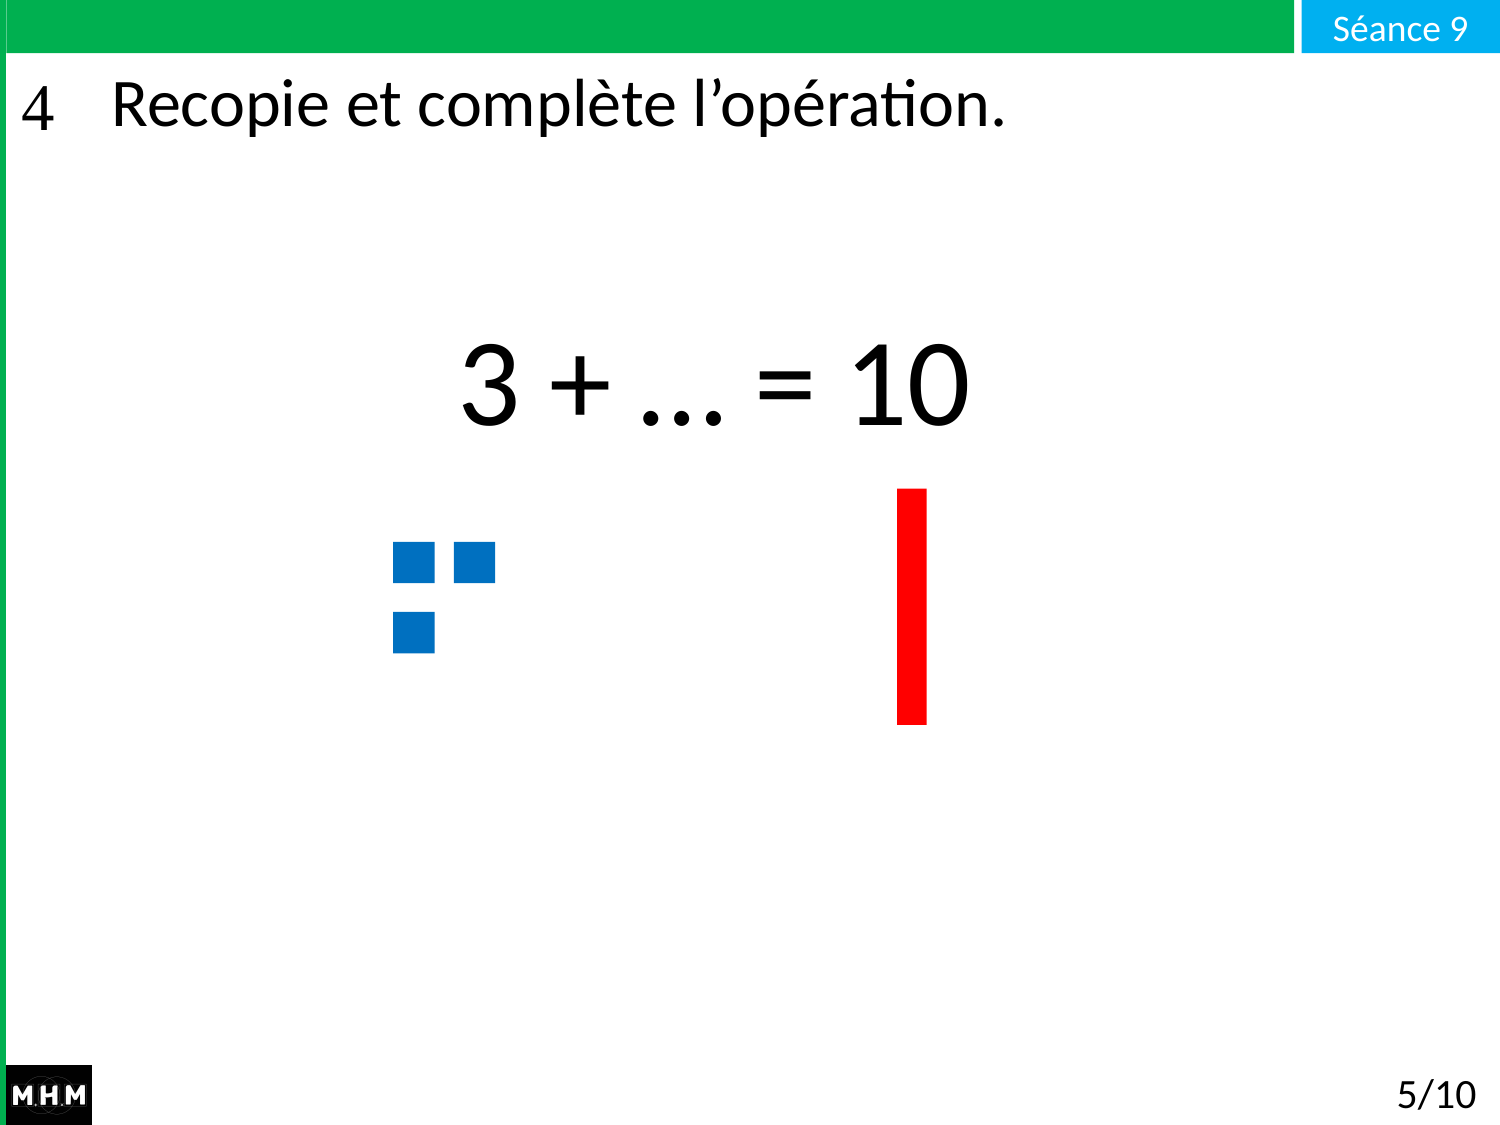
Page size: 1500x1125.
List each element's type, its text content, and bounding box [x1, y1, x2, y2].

text_box [896, 488, 928, 726]
text_box [392, 541, 436, 584]
title Recopie et complète l’opération. [96, 60, 1391, 150]
list 5/10 [1373, 1064, 1500, 1125]
text_box [392, 611, 436, 654]
text_box 3 + … = 10 [443, 292, 1044, 458]
text_box [453, 541, 496, 584]
picture [6, 1065, 92, 1125]
